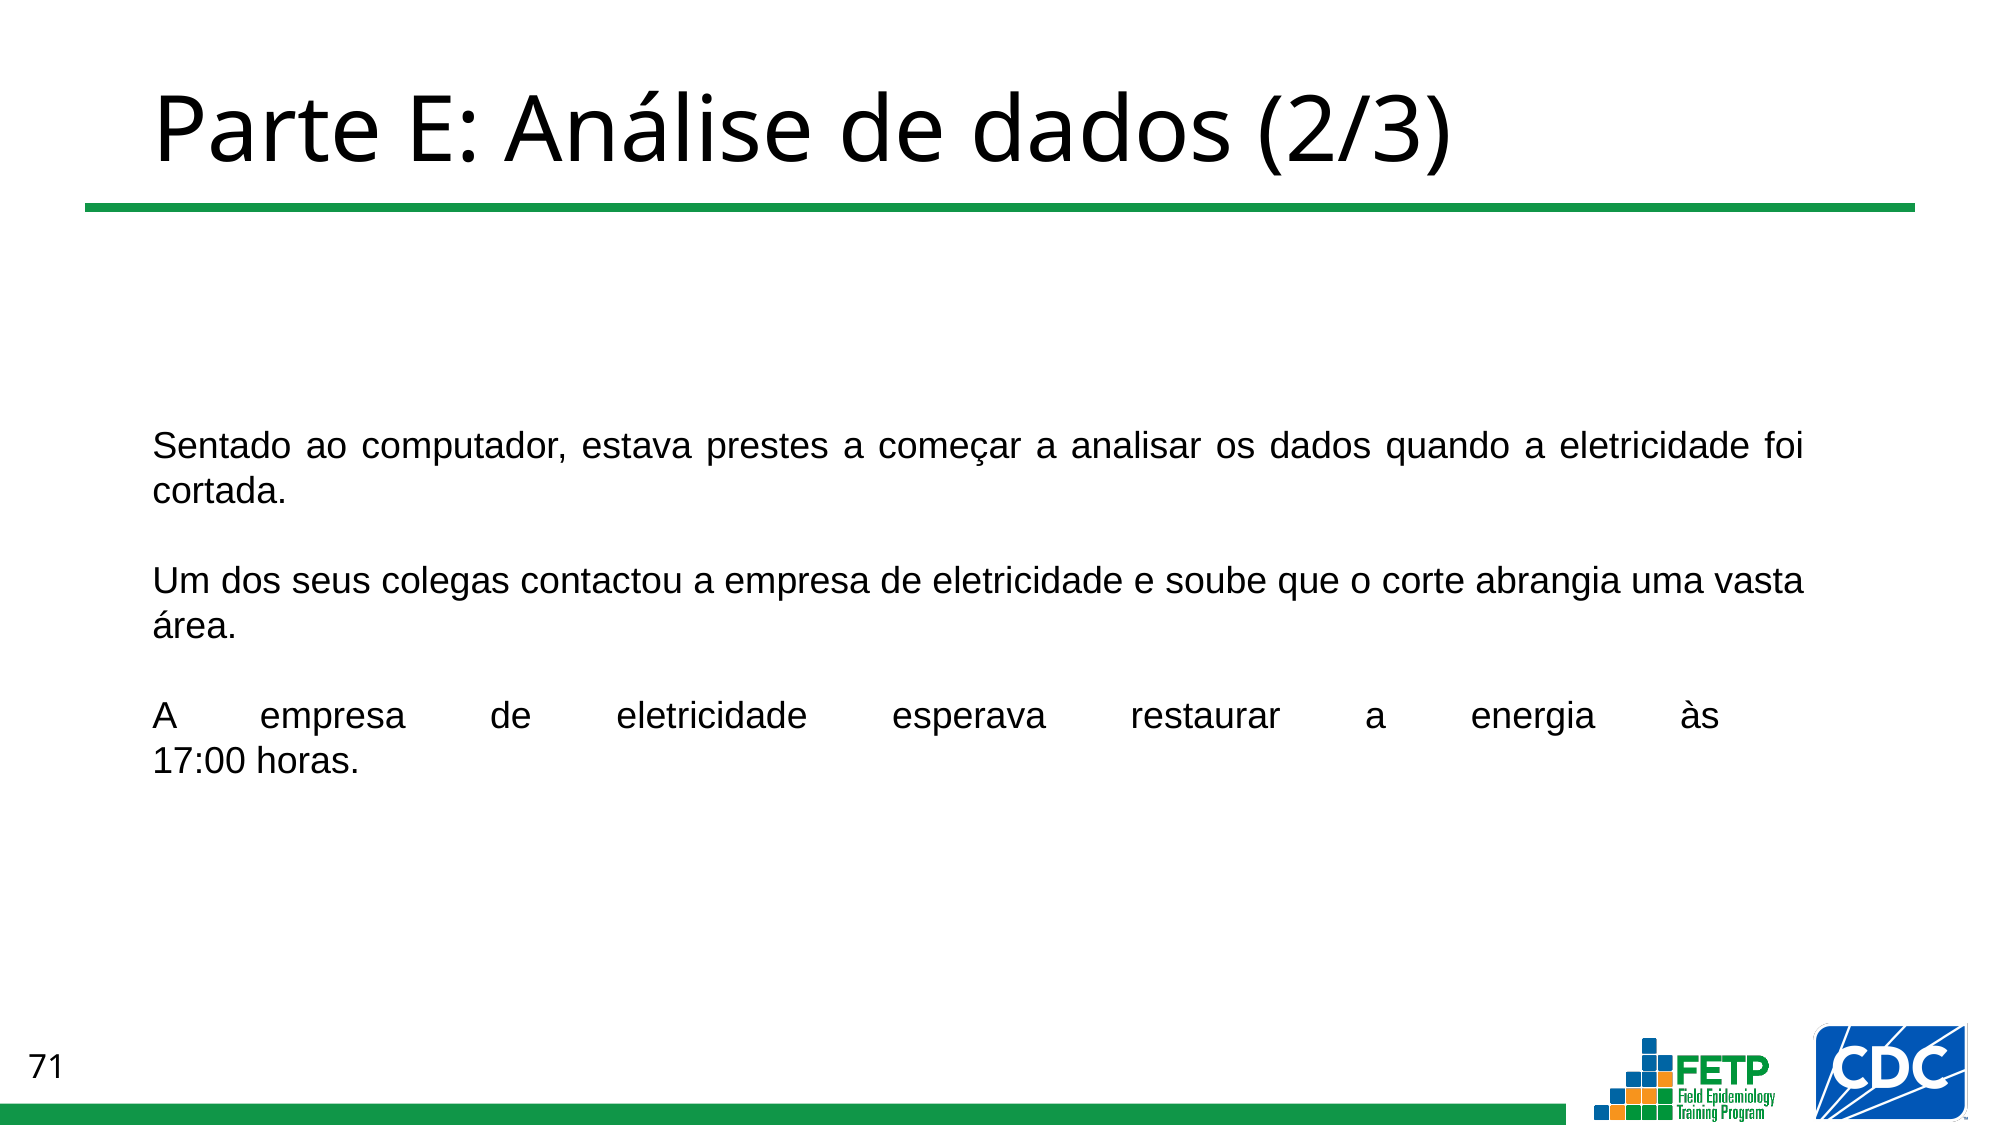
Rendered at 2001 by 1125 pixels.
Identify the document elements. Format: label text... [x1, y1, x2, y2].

picture [1594, 1038, 1775, 1122]
list Sentado ao computador, estava prestes a começar a analisar os dados quando a eletricidade foi cortada. Um dos seus colegas contactou a empresa de eletricidade e soube que o corte abrangia uma vasta área. A empresa de eletricidade esperava restaurar a energia às 17:00 horas. [137, 242, 1820, 1004]
picture [1813, 1023, 1968, 1122]
title Parte E: Análise de dados (2/3) [137, 75, 1863, 207]
